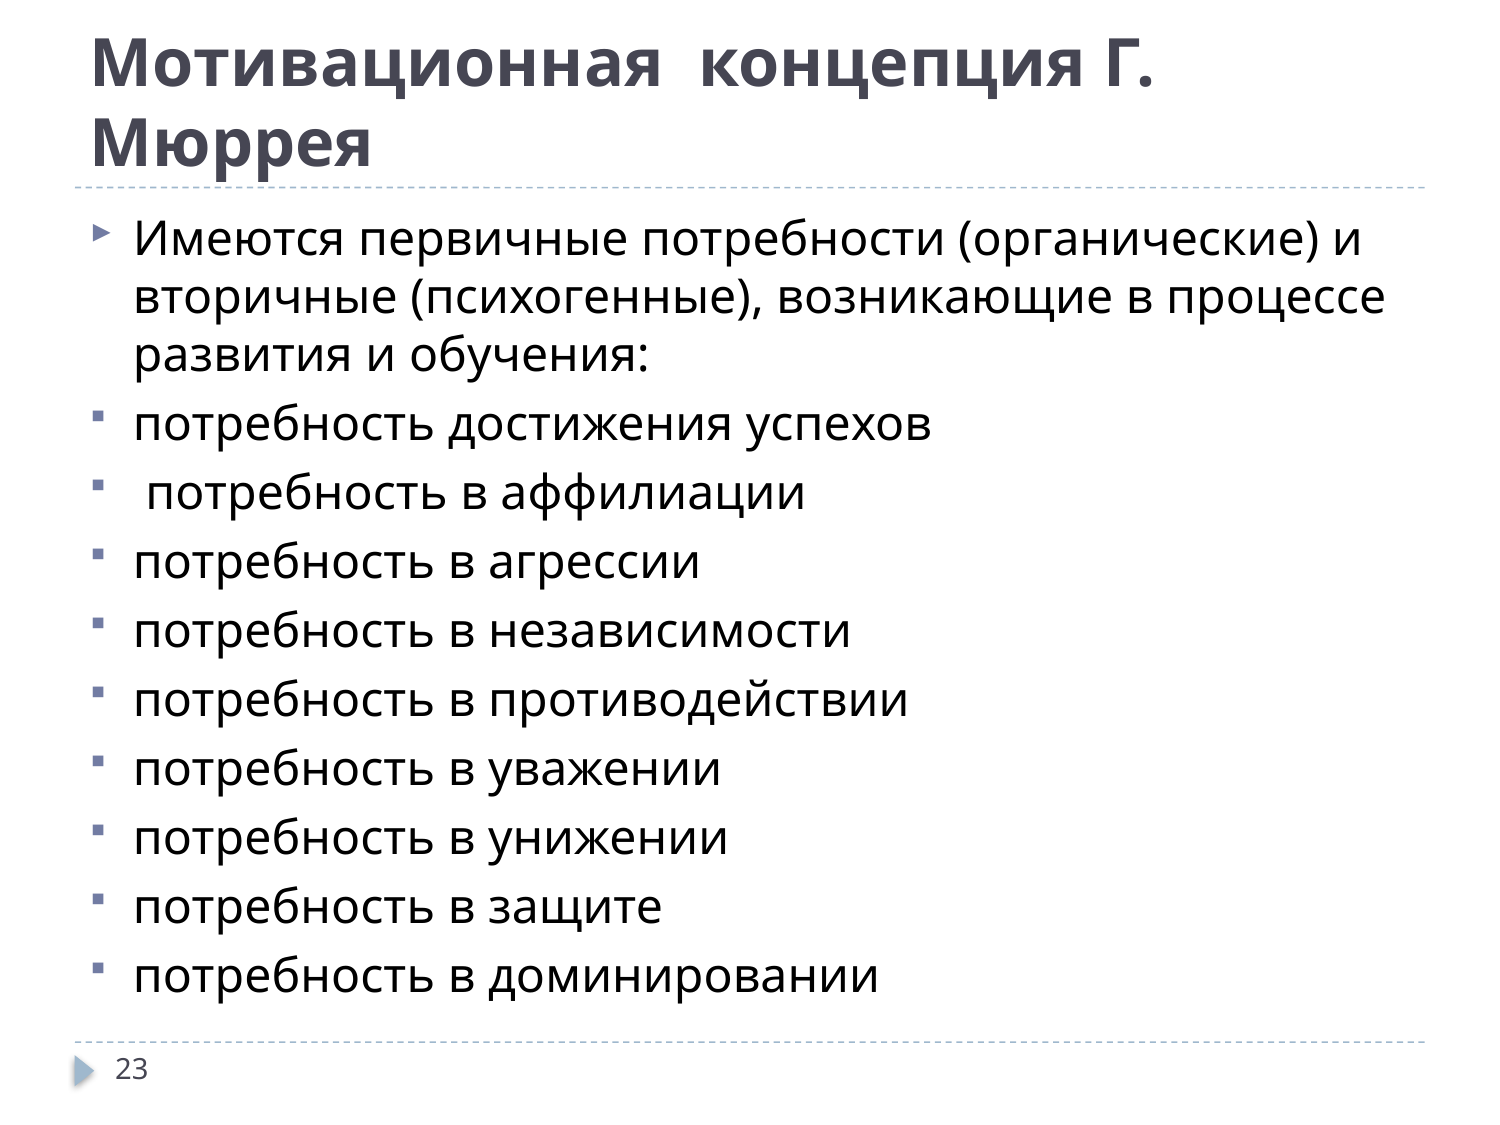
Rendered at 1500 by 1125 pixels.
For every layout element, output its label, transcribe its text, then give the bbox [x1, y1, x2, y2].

list Имеются первичные потребности (органические) и вторичные (психогенные), возникающие в процессе развития и обучения: потребность достижения успехов потребность в аффилиации потребность в агрессии потребность в независимости потребность в противодействии потребность в уважении потребность в унижении потребность в защите потребность в доминировании [75, 200, 1425, 1010]
slide_number 23 [100, 1042, 426, 1103]
title Мотивационная концепция Г. Мюррея [75, 24, 1425, 188]
